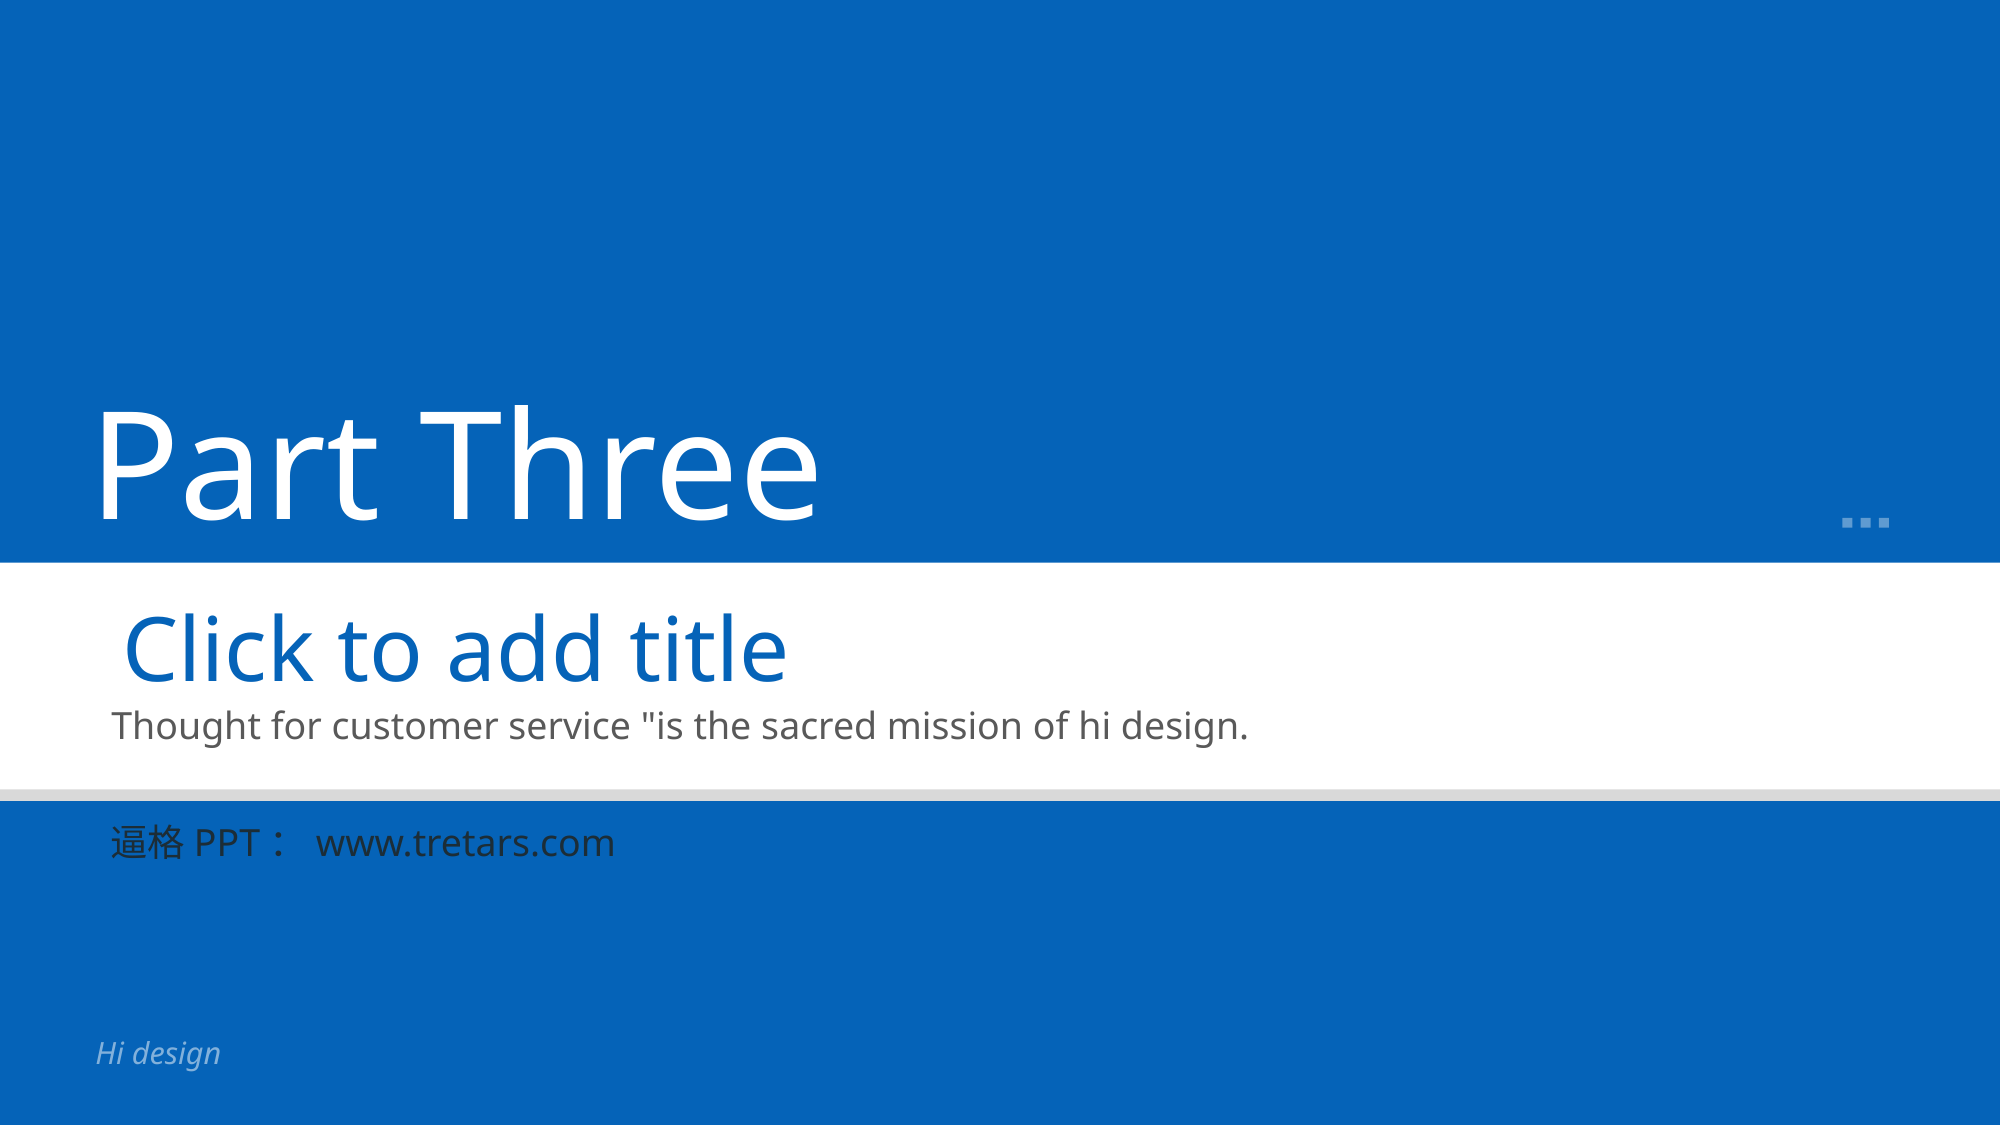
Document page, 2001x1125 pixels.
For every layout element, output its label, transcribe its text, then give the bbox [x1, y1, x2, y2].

text_box [0, 788, 2000, 802]
text_box [0, 802, 2000, 1125]
text_box Part Three [74, 362, 839, 558]
text_box 逼格PPT：www.tretars.com [95, 811, 631, 871]
text_box Hi design [80, 1027, 237, 1079]
text_box [0, 561, 2000, 788]
text_box [0, 0, 2000, 561]
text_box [1842, 517, 1889, 528]
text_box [83, 584, 1272, 756]
